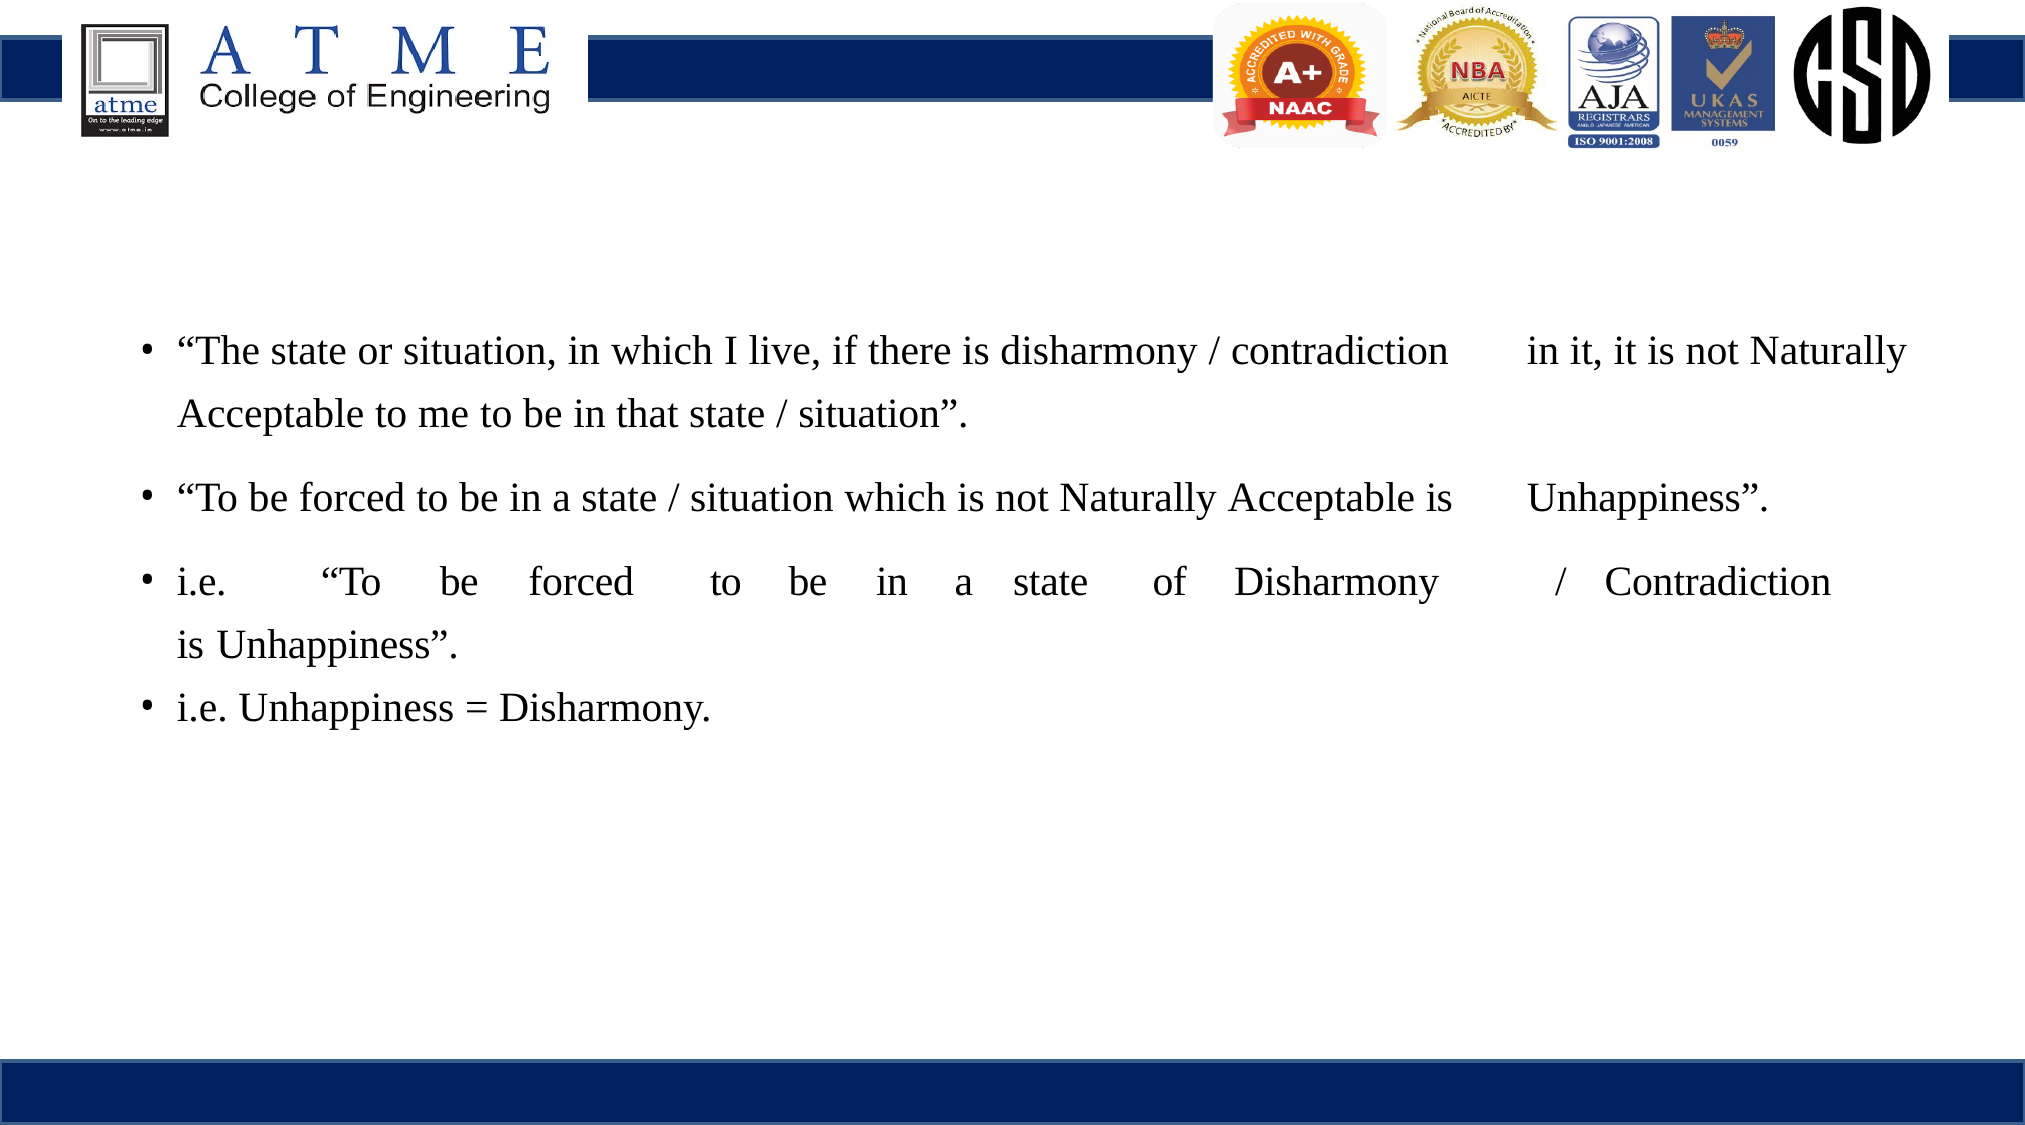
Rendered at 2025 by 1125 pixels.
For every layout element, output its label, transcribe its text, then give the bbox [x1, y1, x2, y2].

picture [62, 0, 588, 157]
text_box “The state or situation, in which I live, if there is disharmony / contradiction in it, it is not Naturally Acceptable to me to be in that state / situation”. “To be forced to be in a state / situation which is not Naturally Acceptable is Unhappiness”. i.e. “To be forced to be in a state of Disharmony / Contradiction is Unhappiness”. i.e. Unhappiness = Disharmony. [137, 299, 1960, 730]
picture [1212, 0, 1949, 150]
